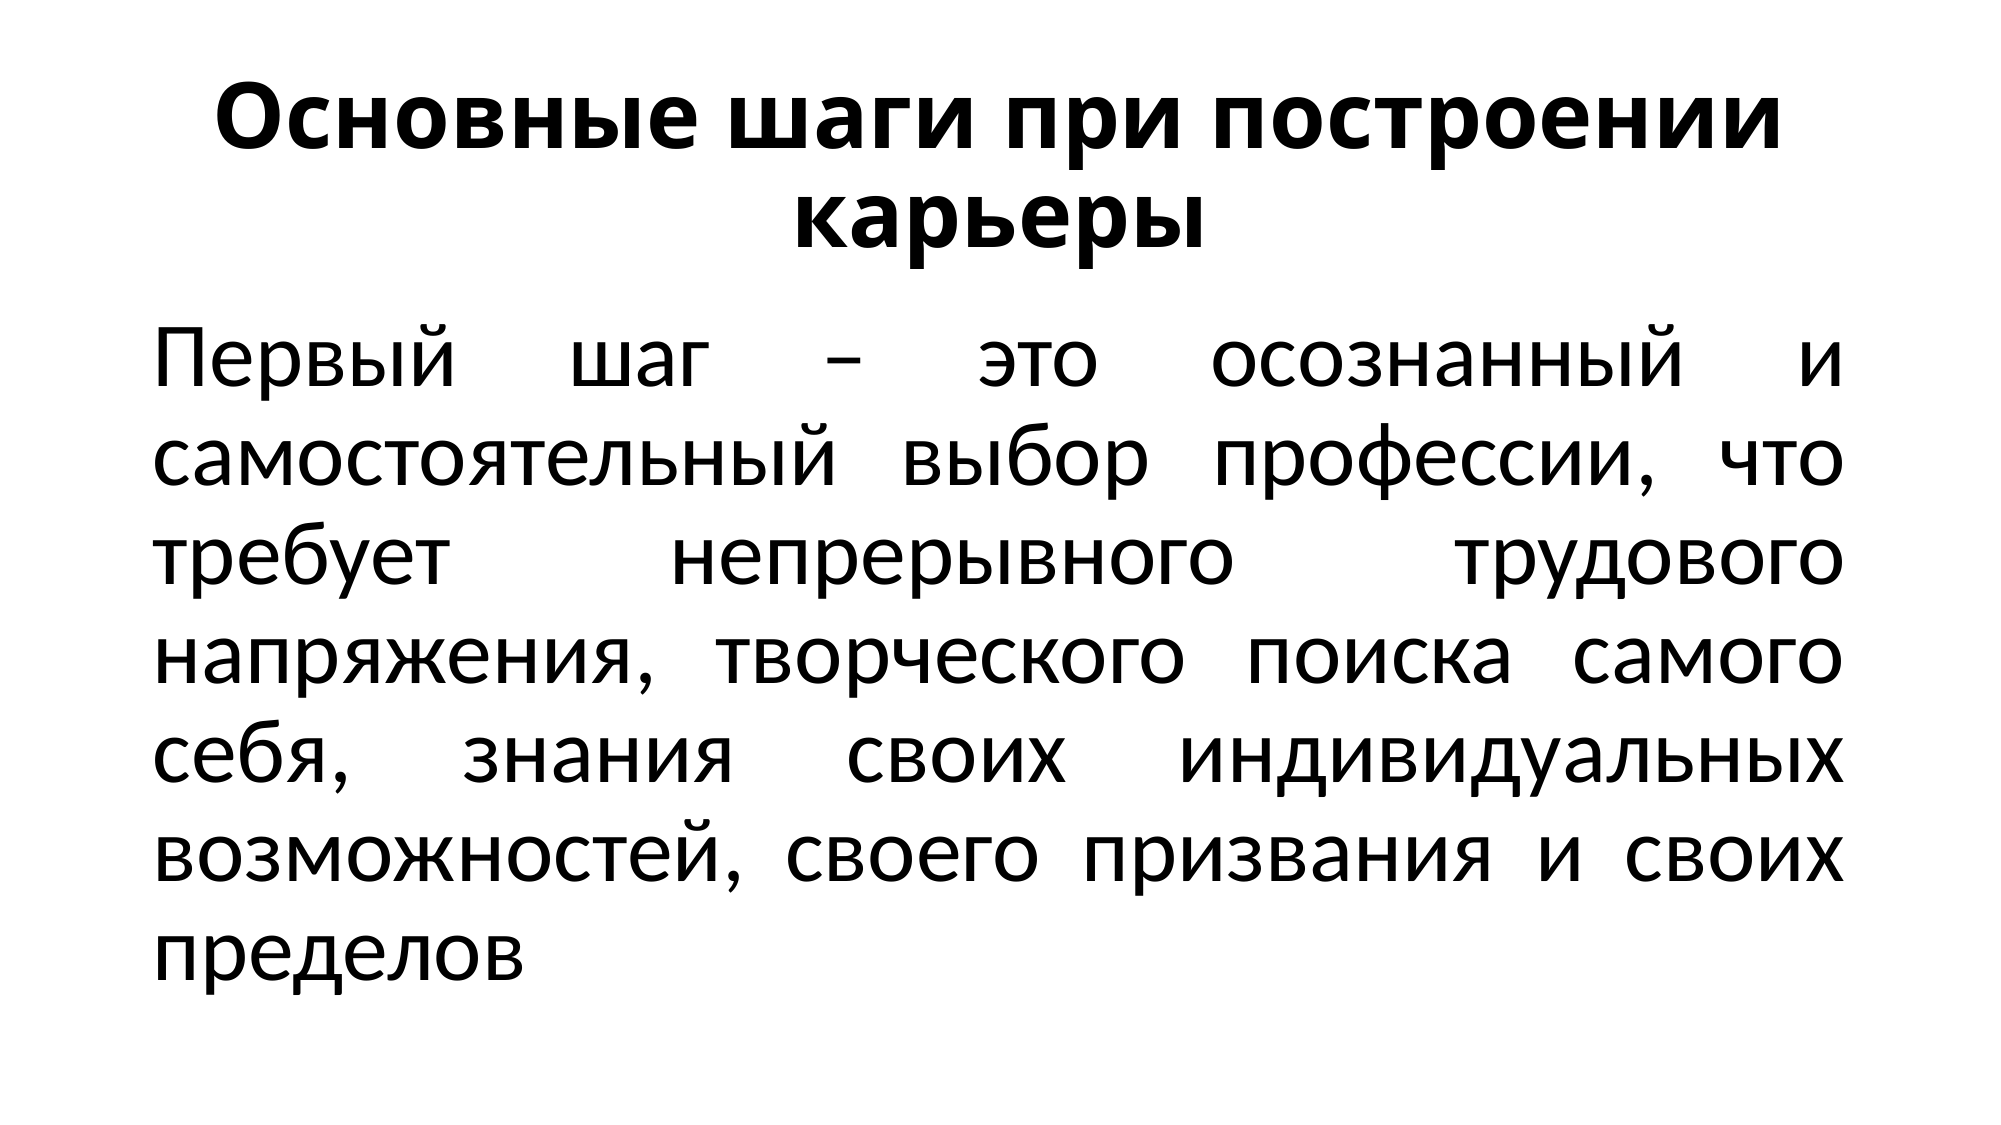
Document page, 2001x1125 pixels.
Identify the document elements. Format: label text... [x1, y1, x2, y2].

list Первый шаг – это осознанный и самостоятельный выбор профессии, что требует непрерывного трудового напряжения, творческого поиска самого себя, знания своих индивидуальных возможностей, своего призвания и своих пределов [137, 299, 1863, 1014]
title Основные шаги при построении карьеры [137, 59, 1863, 278]
